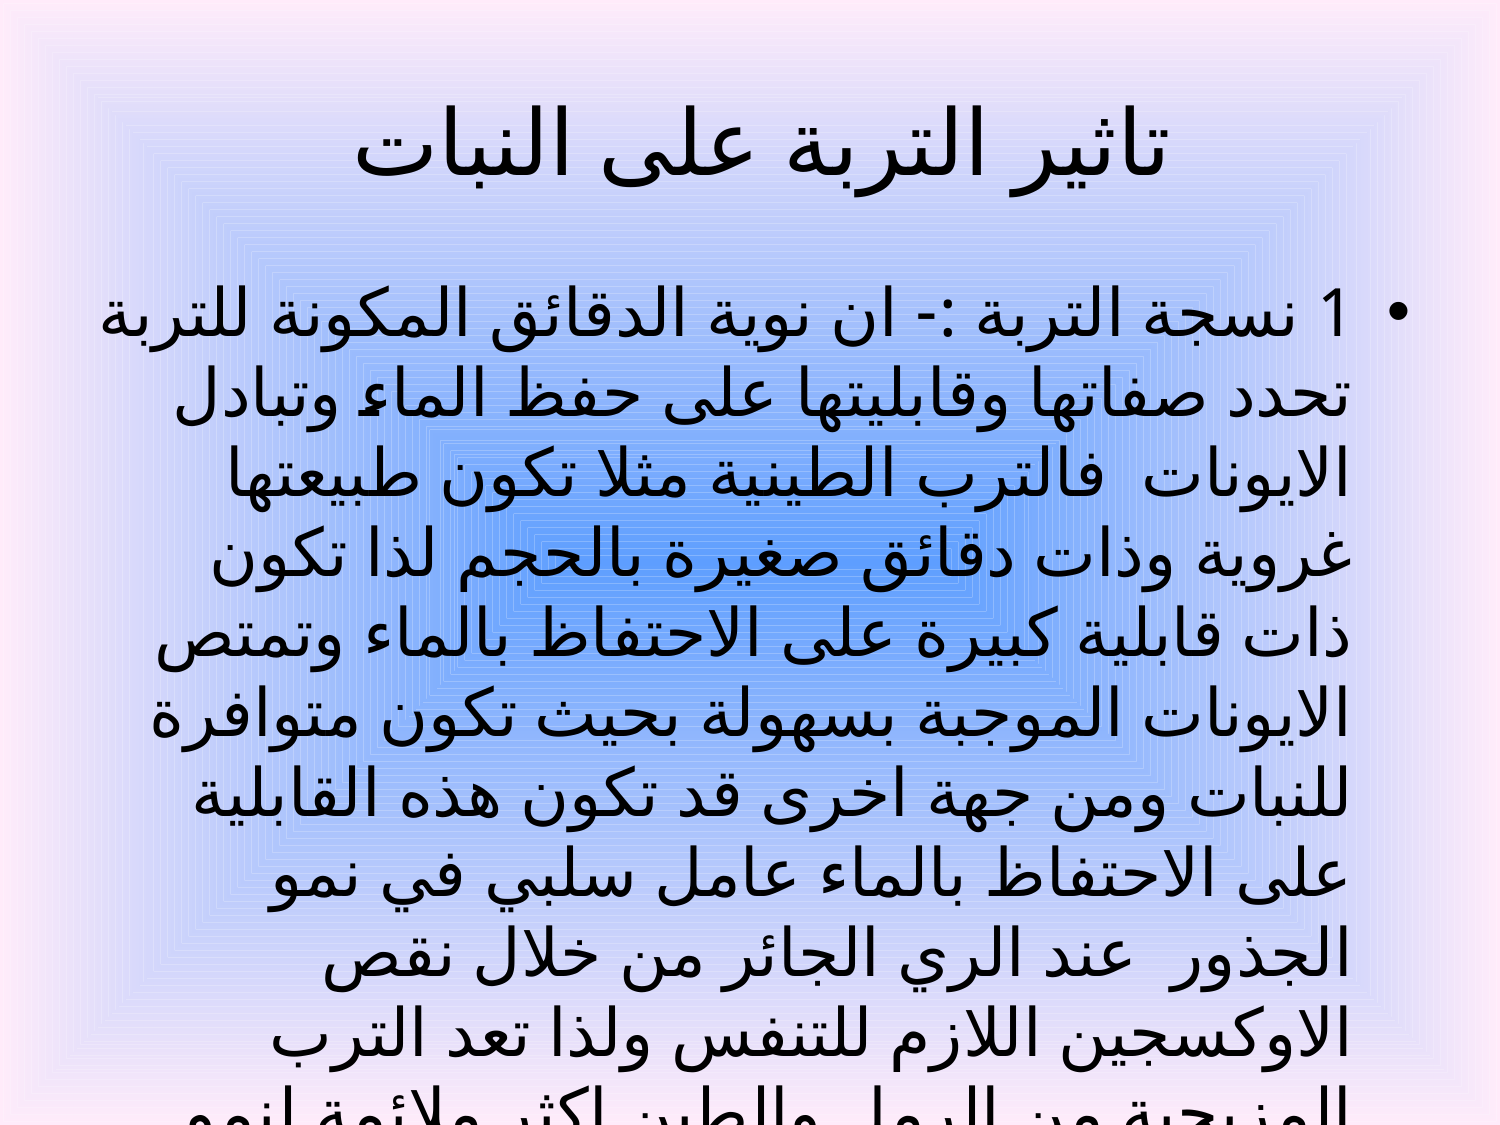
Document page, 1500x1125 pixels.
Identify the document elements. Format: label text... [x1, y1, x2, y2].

title تاثير التربة على النبات [75, 45, 1425, 233]
list 1 نسجة التربة :- ان نوية الدقائق المكونة للتربة تحدد صفاتها وقابليتها على حفظ الماء وتبادل الايونات فالترب الطينية مثلا تكون طبيعتها غروية وذات دقائق صغيرة بالحجم لذا تكون ذات قابلية كبيرة على الاحتفاظ بالماء وتمتص الايونات الموجبة بسهولة بحيث تكون متوافرة للنبات ومن جهة اخرى قد تكون هذه القابلية على الاحتفاظ بالماء عامل سلبي في نمو الجذور عند الري الجائر من خلال نقص الاوكسجين اللازم للتنفس ولذا تعد الترب المزيجية من الرمل والطين اكثر ملائمة لنمو النباتات [75, 262, 1425, 1005]
